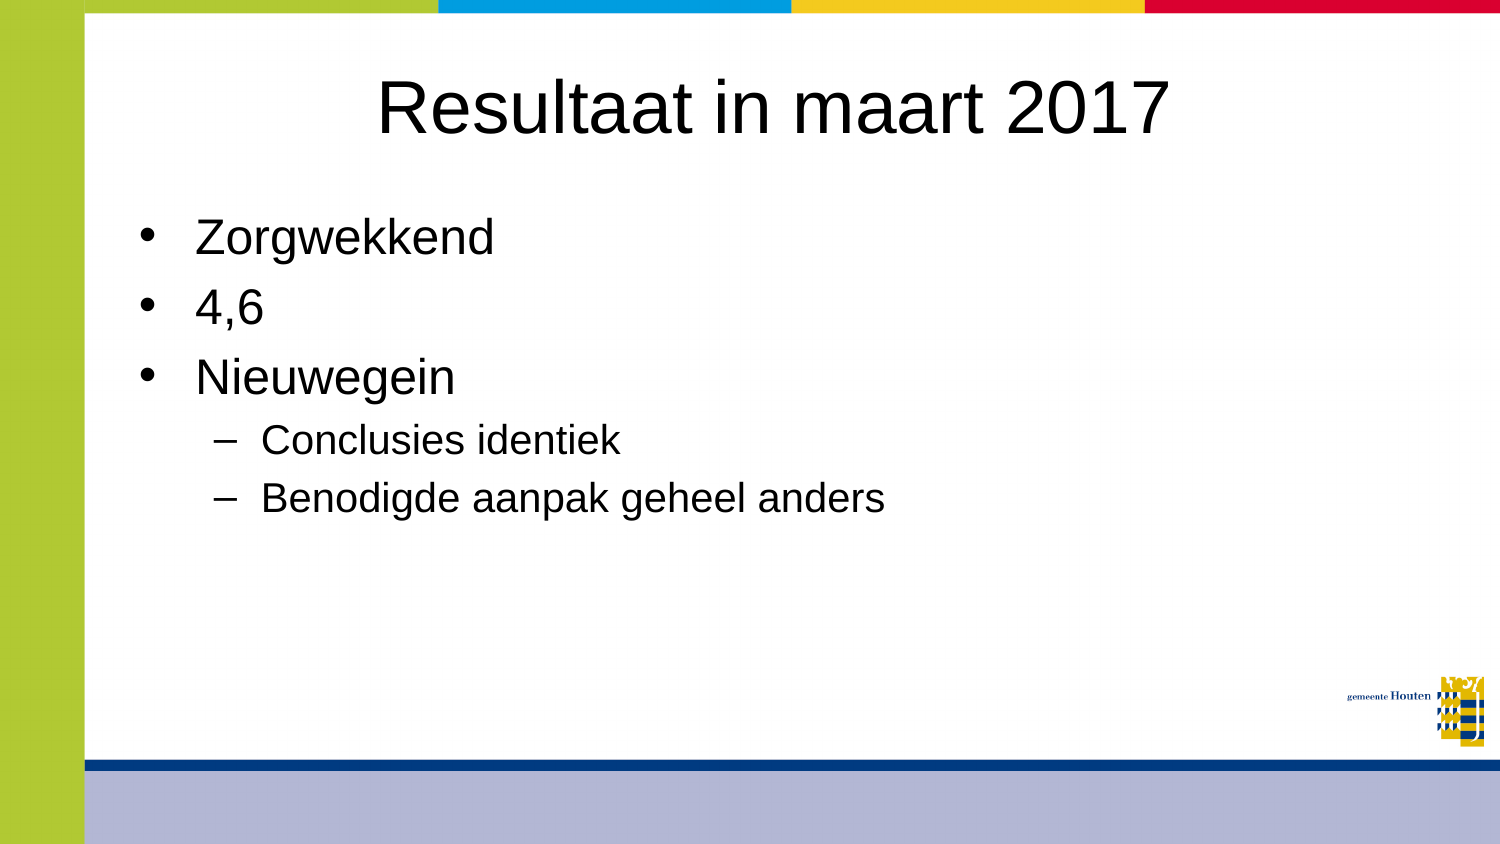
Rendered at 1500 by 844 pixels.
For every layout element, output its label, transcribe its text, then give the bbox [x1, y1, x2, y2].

picture [0, 0, 1500, 844]
title Resultaat in maart 2017 [123, 33, 1425, 175]
list Zorgwekkend 4,6 Nieuwegein Conclusies identiek Benodigde aanpak geheel anders [123, 196, 1425, 753]
